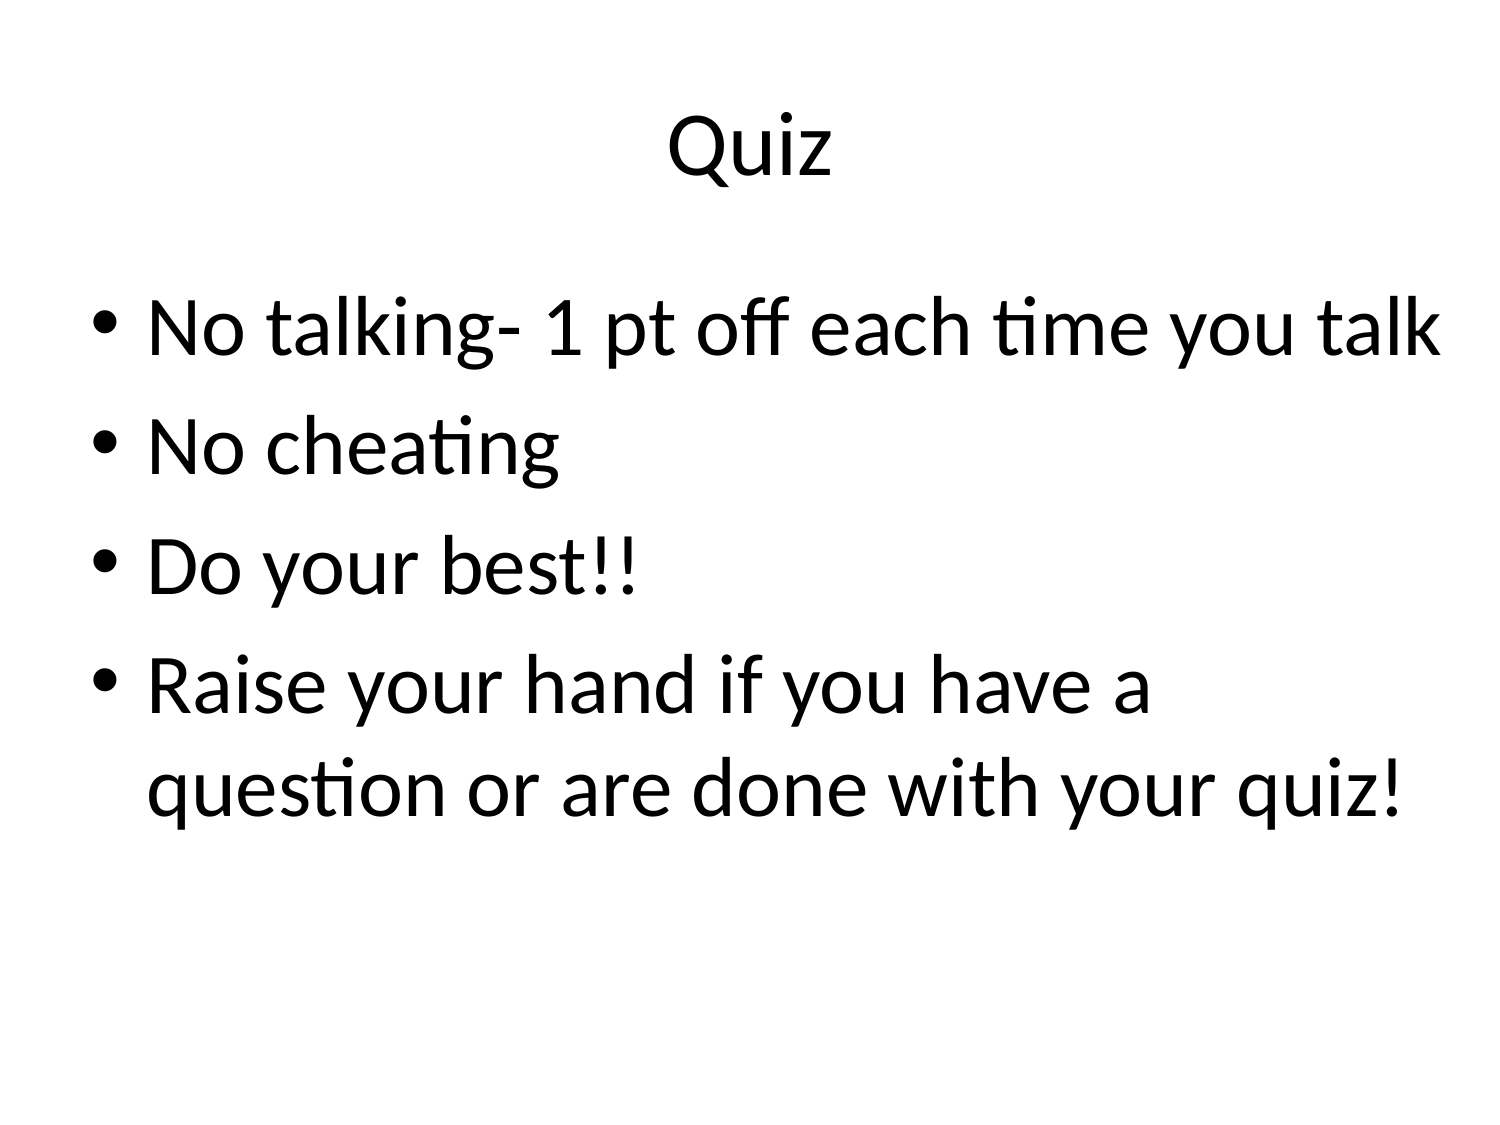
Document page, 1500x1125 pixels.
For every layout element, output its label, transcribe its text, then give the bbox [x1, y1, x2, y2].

title Quiz [75, 45, 1425, 233]
list No talking- 1 pt off each time you talk No cheating Do your best!! Raise your hand if you have a question or are done with your quiz! [75, 262, 1475, 1005]
